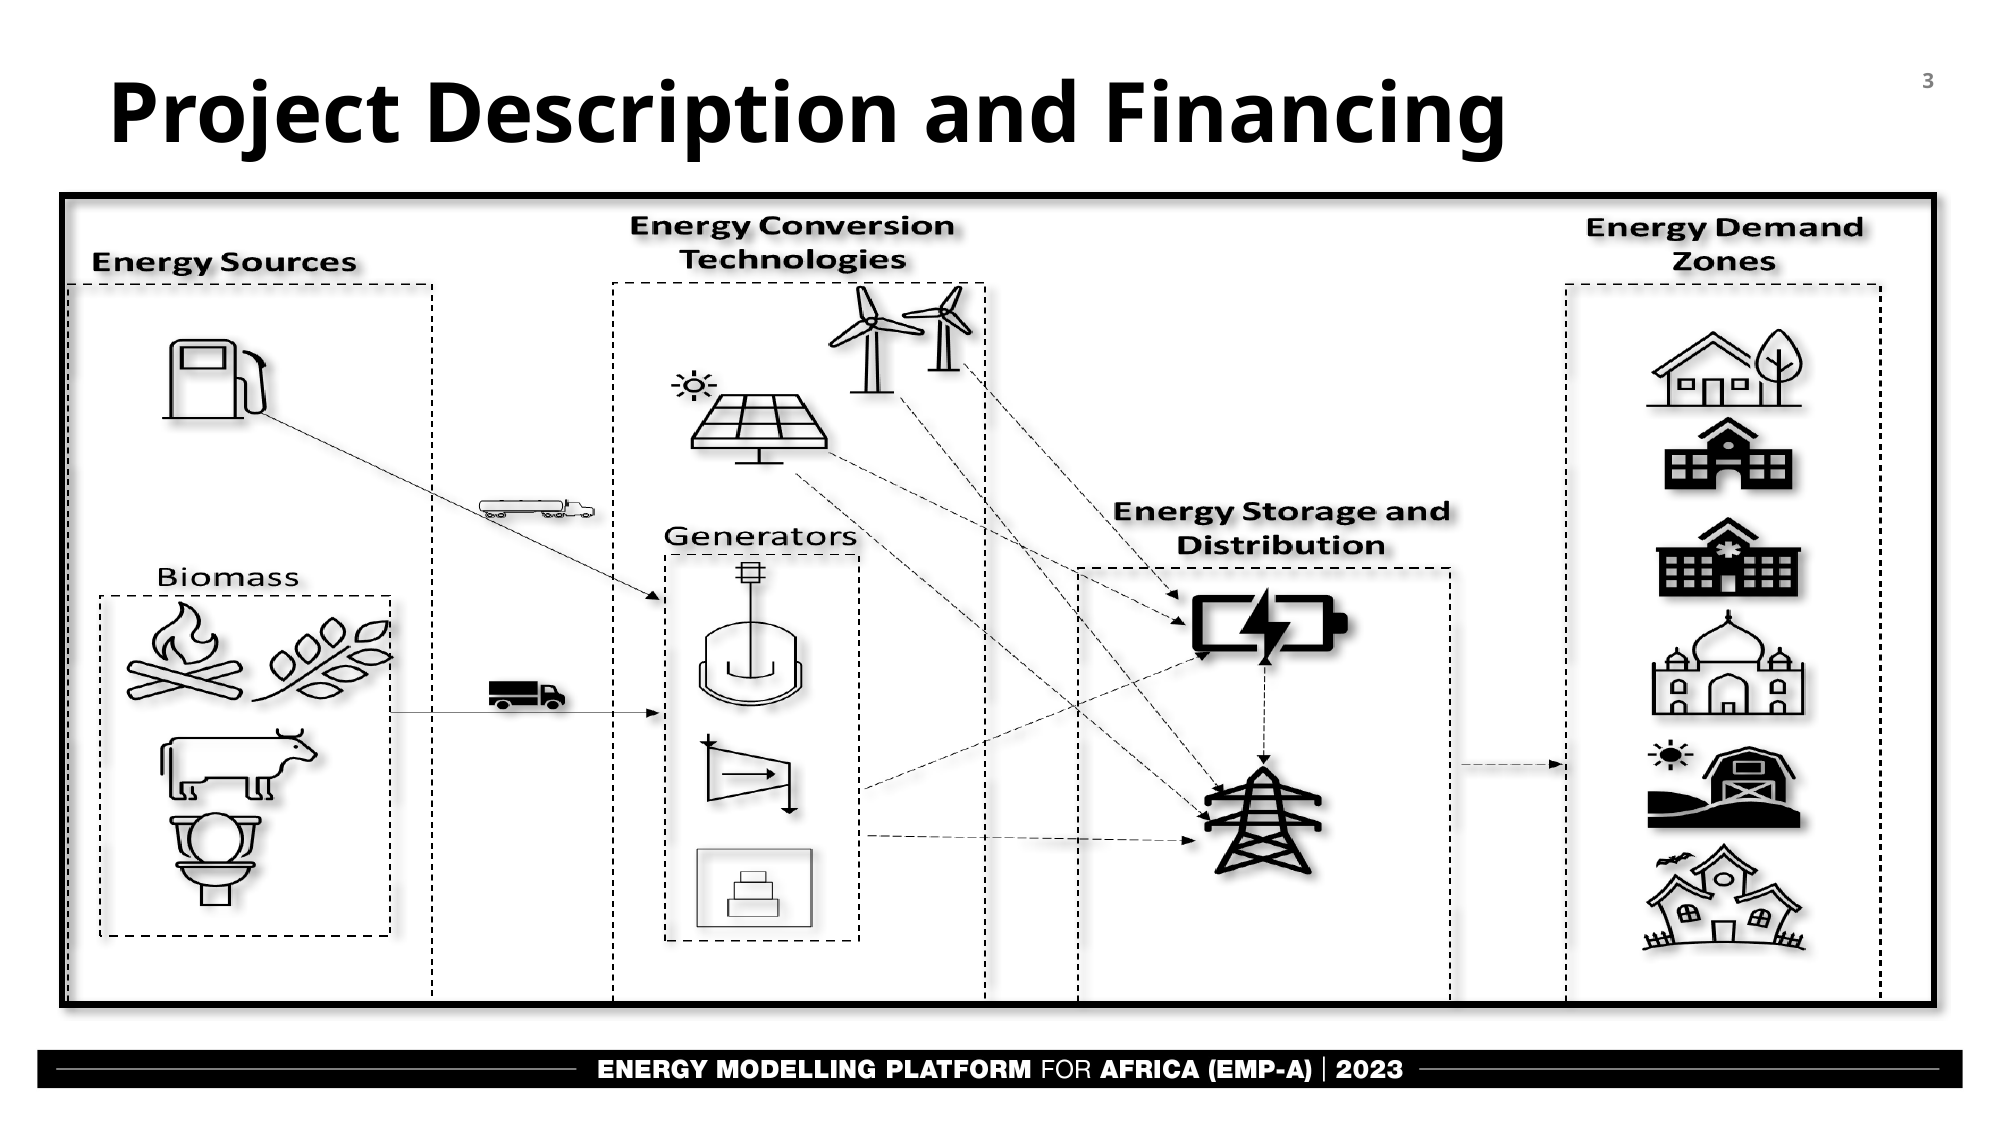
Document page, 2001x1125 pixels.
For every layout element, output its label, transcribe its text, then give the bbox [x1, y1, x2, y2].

title Project Description and Financing [92, 6, 1908, 190]
picture [0, 0, 2000, 1125]
